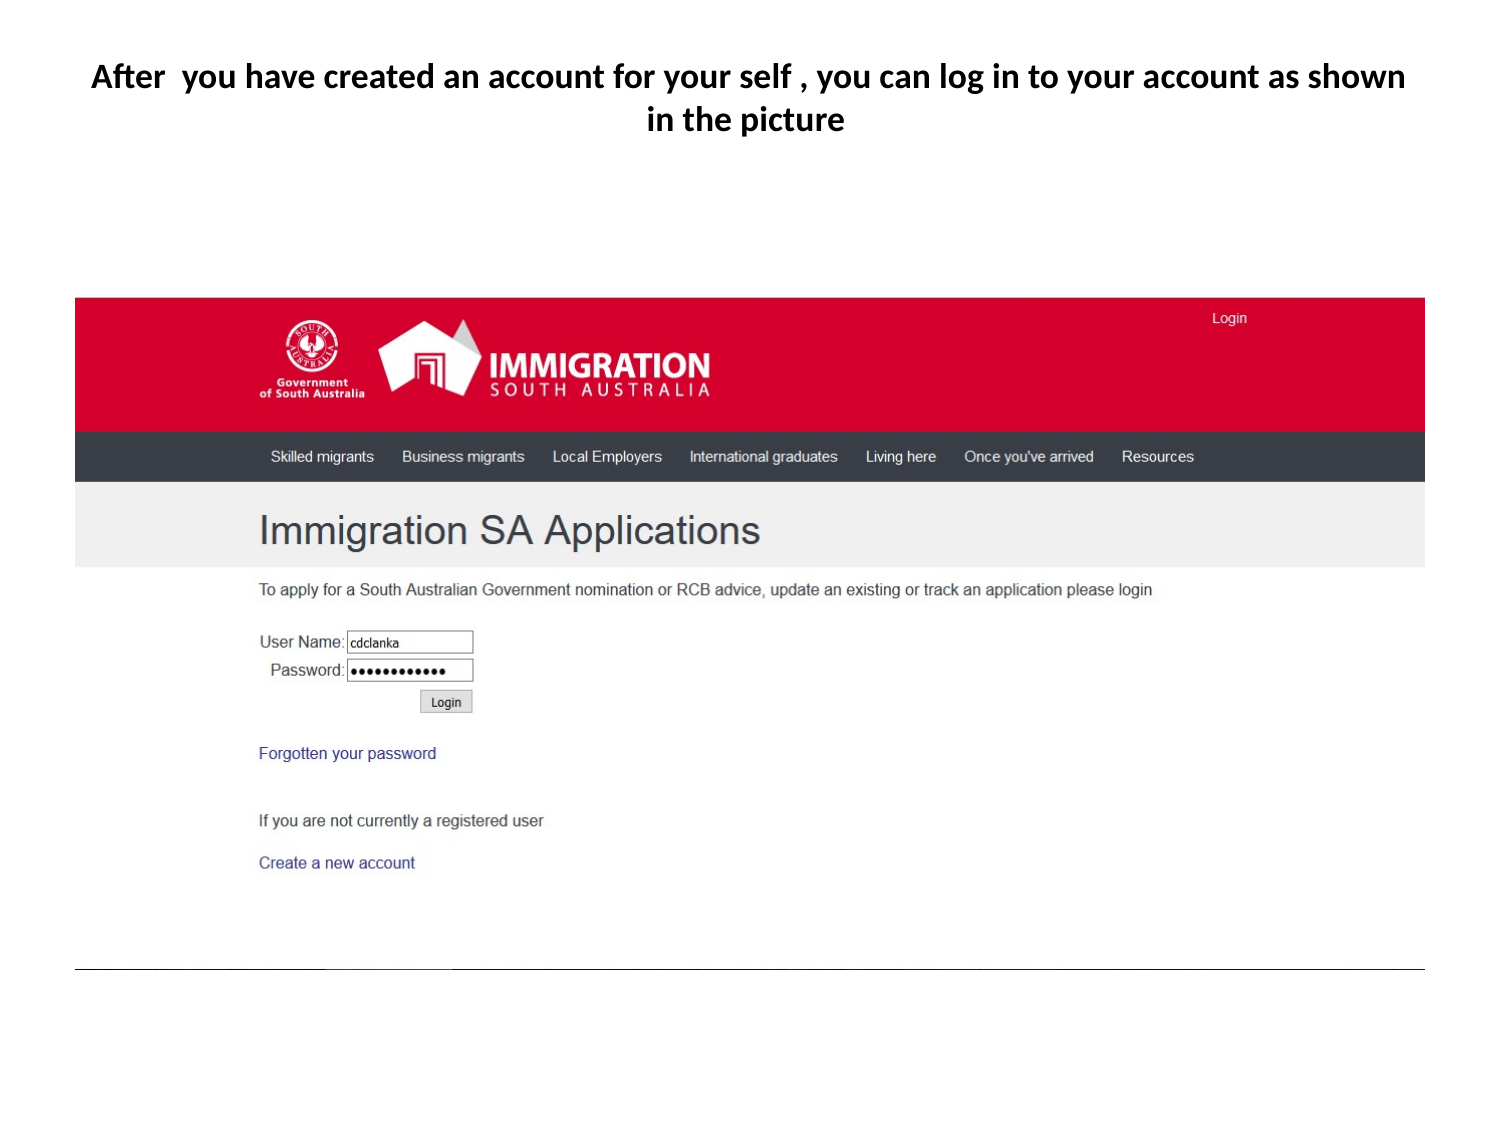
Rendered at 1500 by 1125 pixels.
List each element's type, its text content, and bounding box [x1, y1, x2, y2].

title After you have created an account for your self , you can log in to your account as shown in the picture [75, 45, 1425, 233]
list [74, 297, 1426, 971]
